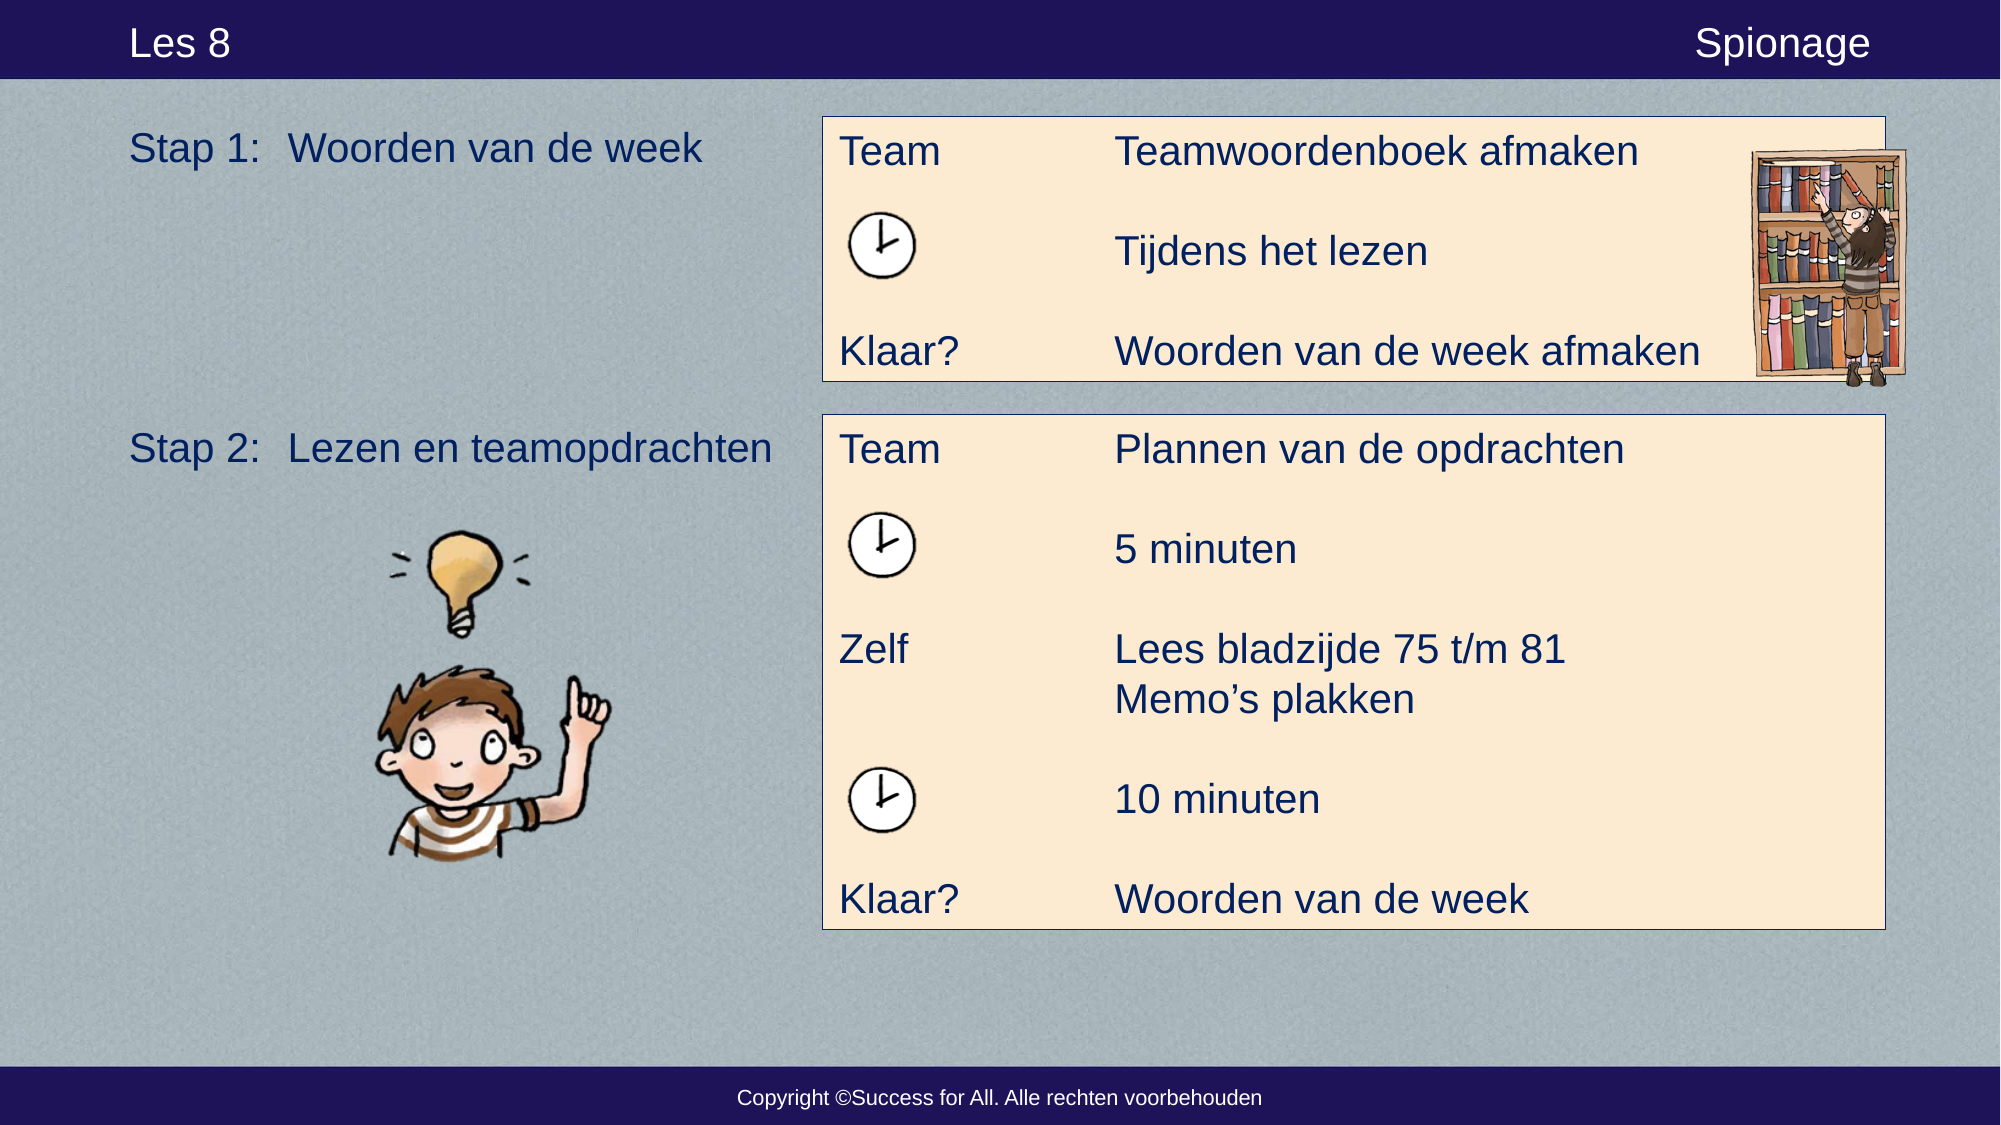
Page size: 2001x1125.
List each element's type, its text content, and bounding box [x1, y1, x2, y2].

text_box Les 8 [114, 8, 354, 73]
picture [0, 0, 2001, 1125]
text_box Team Plannen van de opdrachten 5 minuten Zelf Lees bladzijde 75 t/m 81 Memo’s plakken 10 minuten Klaar? Woorden van de week [822, 414, 1886, 930]
text_box Stap 1: Woorden van de week Stap 2: Lezen en teamopdrachten [114, 113, 907, 529]
text_box Spionage [999, 8, 1886, 73]
text_box Copyright ©Success for All. Alle rechten voorbehouden [0, 1076, 2000, 1125]
text_box Team Teamwoordenboek afmaken Tijdens het lezen Klaar? Woorden van de week afmaken [822, 116, 1886, 382]
